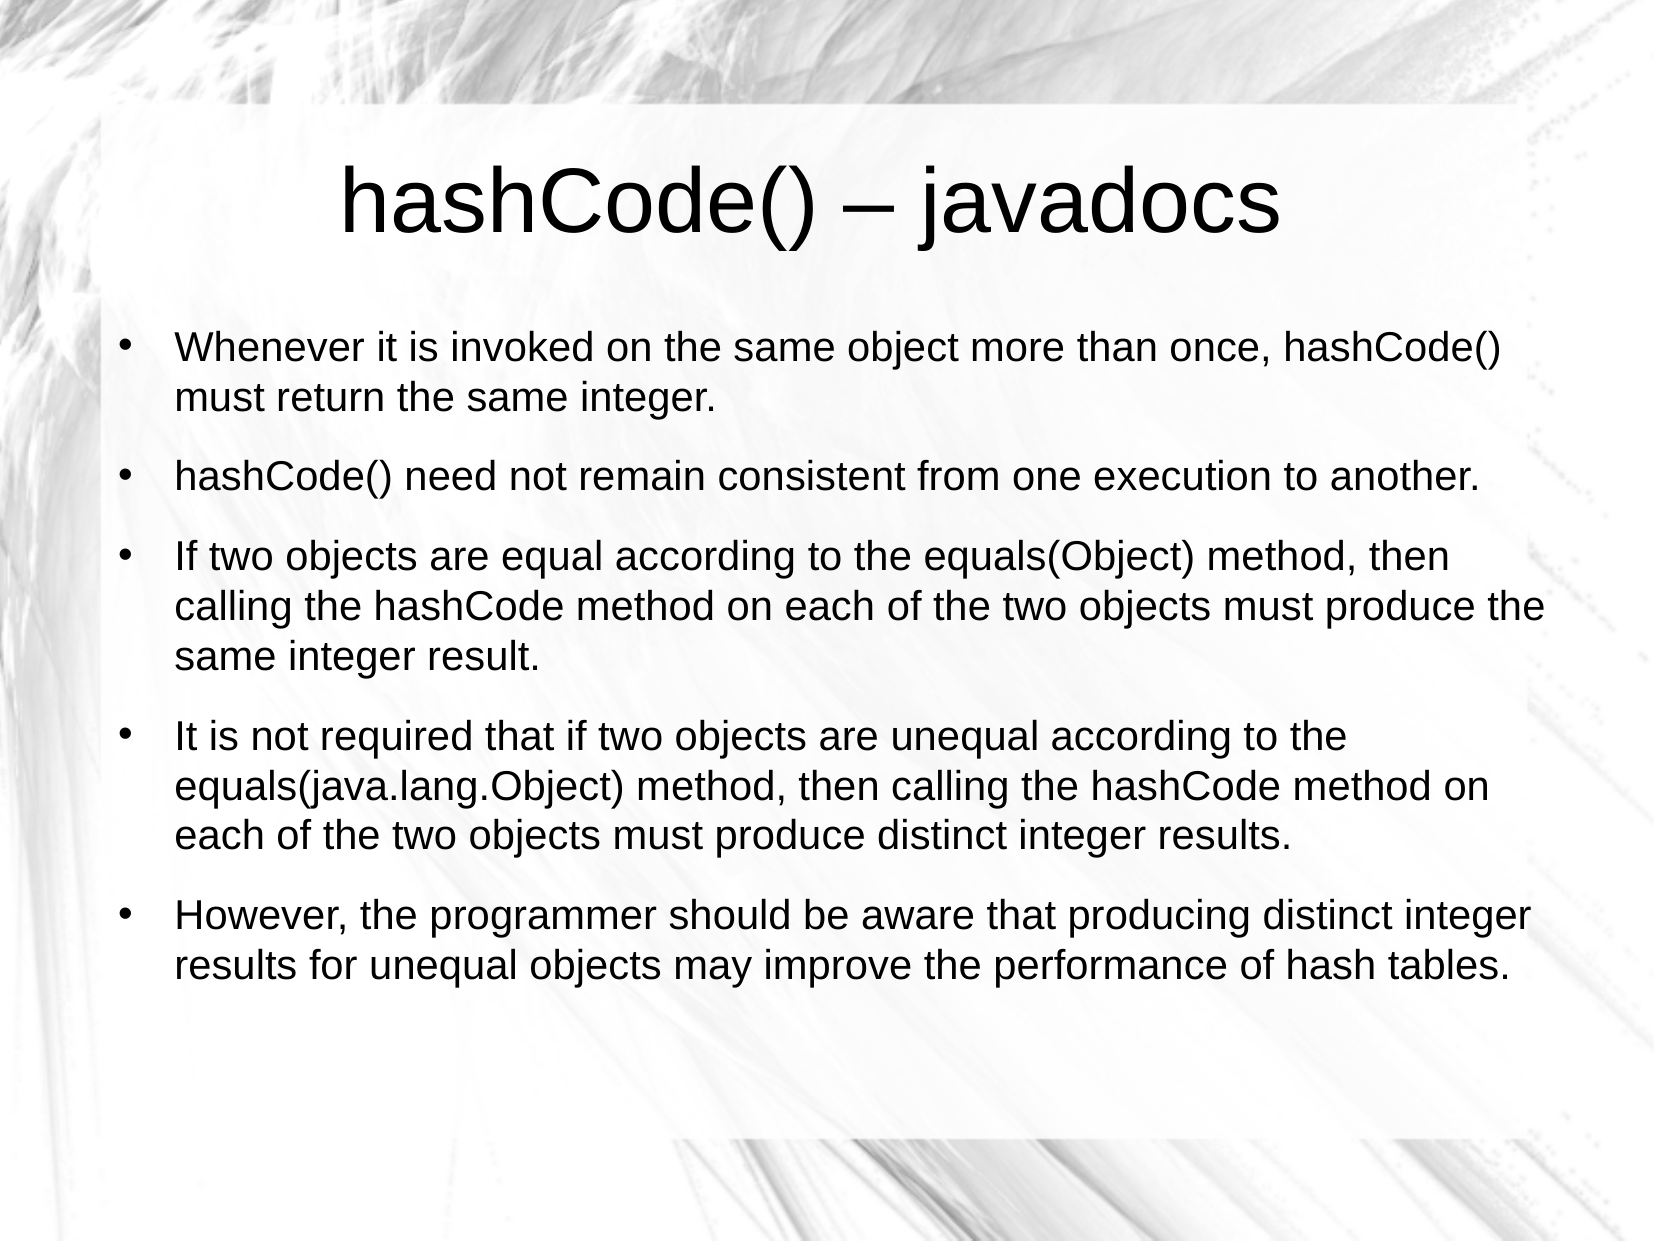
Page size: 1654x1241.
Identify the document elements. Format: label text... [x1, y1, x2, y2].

title hashCode() – javadocs [118, 112, 1506, 281]
picture [0, 0, 1654, 1241]
list Whenever it is invoked on the same object more than once, hashCode() must return the same integer. hashCode() need not remain consistent from one execution to another. If two objects are equal according to the equals(Object) method, then calling the hashCode method on each of the two objects must produce the same integer result. It is not required that if two objects are unequal according to the equals(java.lang.Object) method, then calling the hashCode method on each of the two objects must produce distinct integer results. However, the programmer should be aware that producing distinct integer results for unequal objects may improve the performance of hash tables. [118, 319, 1571, 1102]
